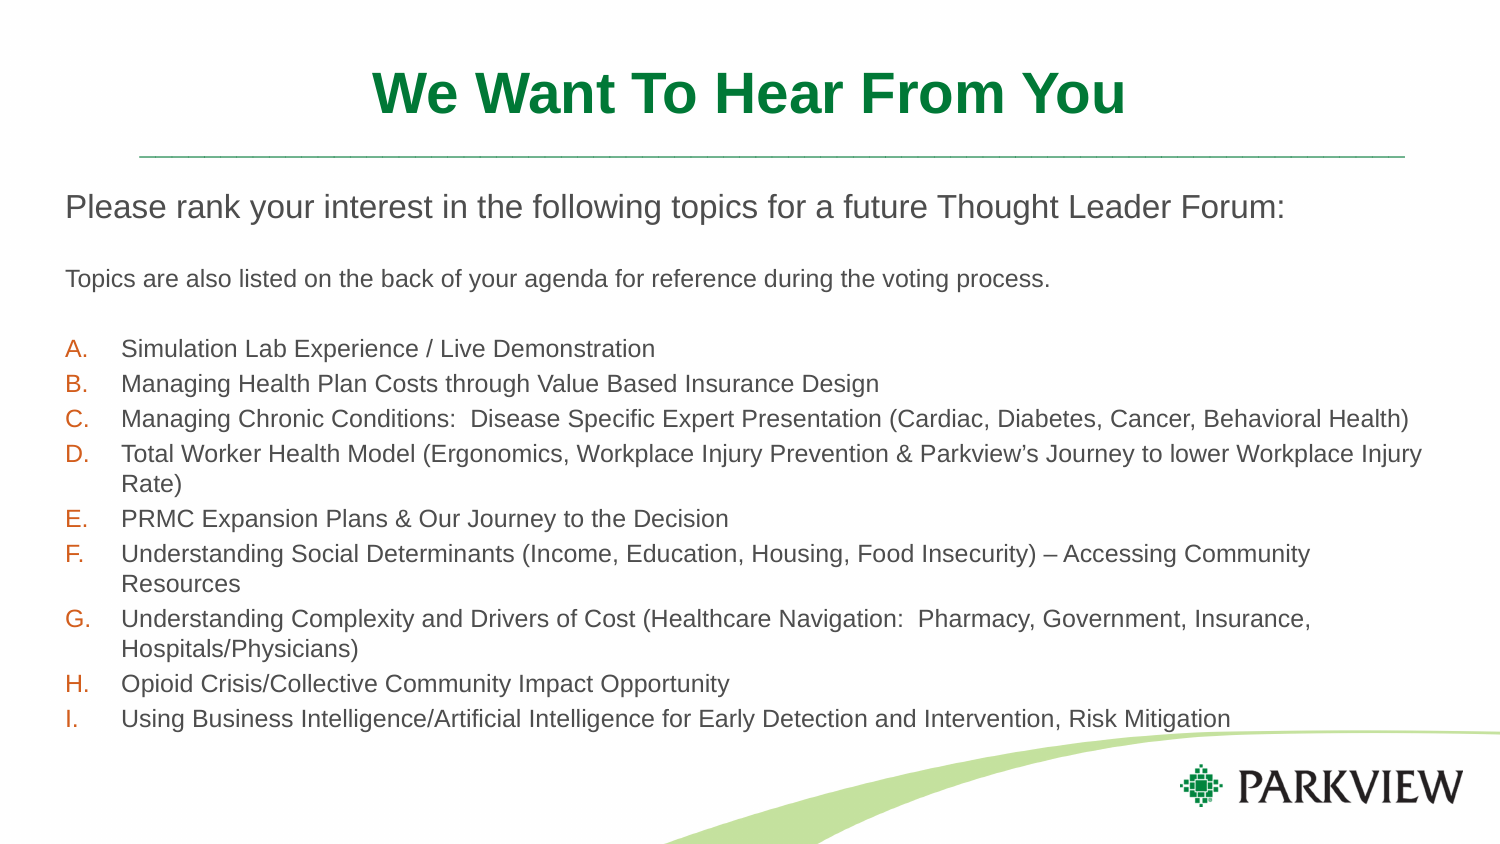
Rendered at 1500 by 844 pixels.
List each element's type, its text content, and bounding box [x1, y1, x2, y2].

title We Want To Hear From You ______________________________________________________________________________ [75, 37, 1425, 178]
picture [0, 0, 1500, 844]
list Please rank your interest in the following topics for a future Thought Leader Forum: Topics are also listed on the back of your agenda for reference during the voting process. Simulation Lab Experience / Live Demonstration Managing Health Plan Costs through Value Based Insurance Design Managing Chronic Conditions: Disease Specific Expert Presentation (Cardiac, Diabetes, Cancer, Behavioral Health) Total Worker Health Model (Ergonomics, Workplace Injury Prevention & Parkview’s Journey to lower Workplace Injury Rate) PRMC Expansion Plans & Our Journey to the Decision Understanding Social Determinants (Income, Education, Housing, Food Insecurity) – Accessing Community Resources Understanding Complexity and Drivers of Cost (Healthcare Navigation: Pharmacy, Government, Insurance, Hospitals/Physicians) Opioid Crisis/Collective Community Impact Opportunity Using Business Intelligence/Artificial Intelligence for Early Detection and Intervention, Risk Mitigation [50, 178, 1450, 722]
